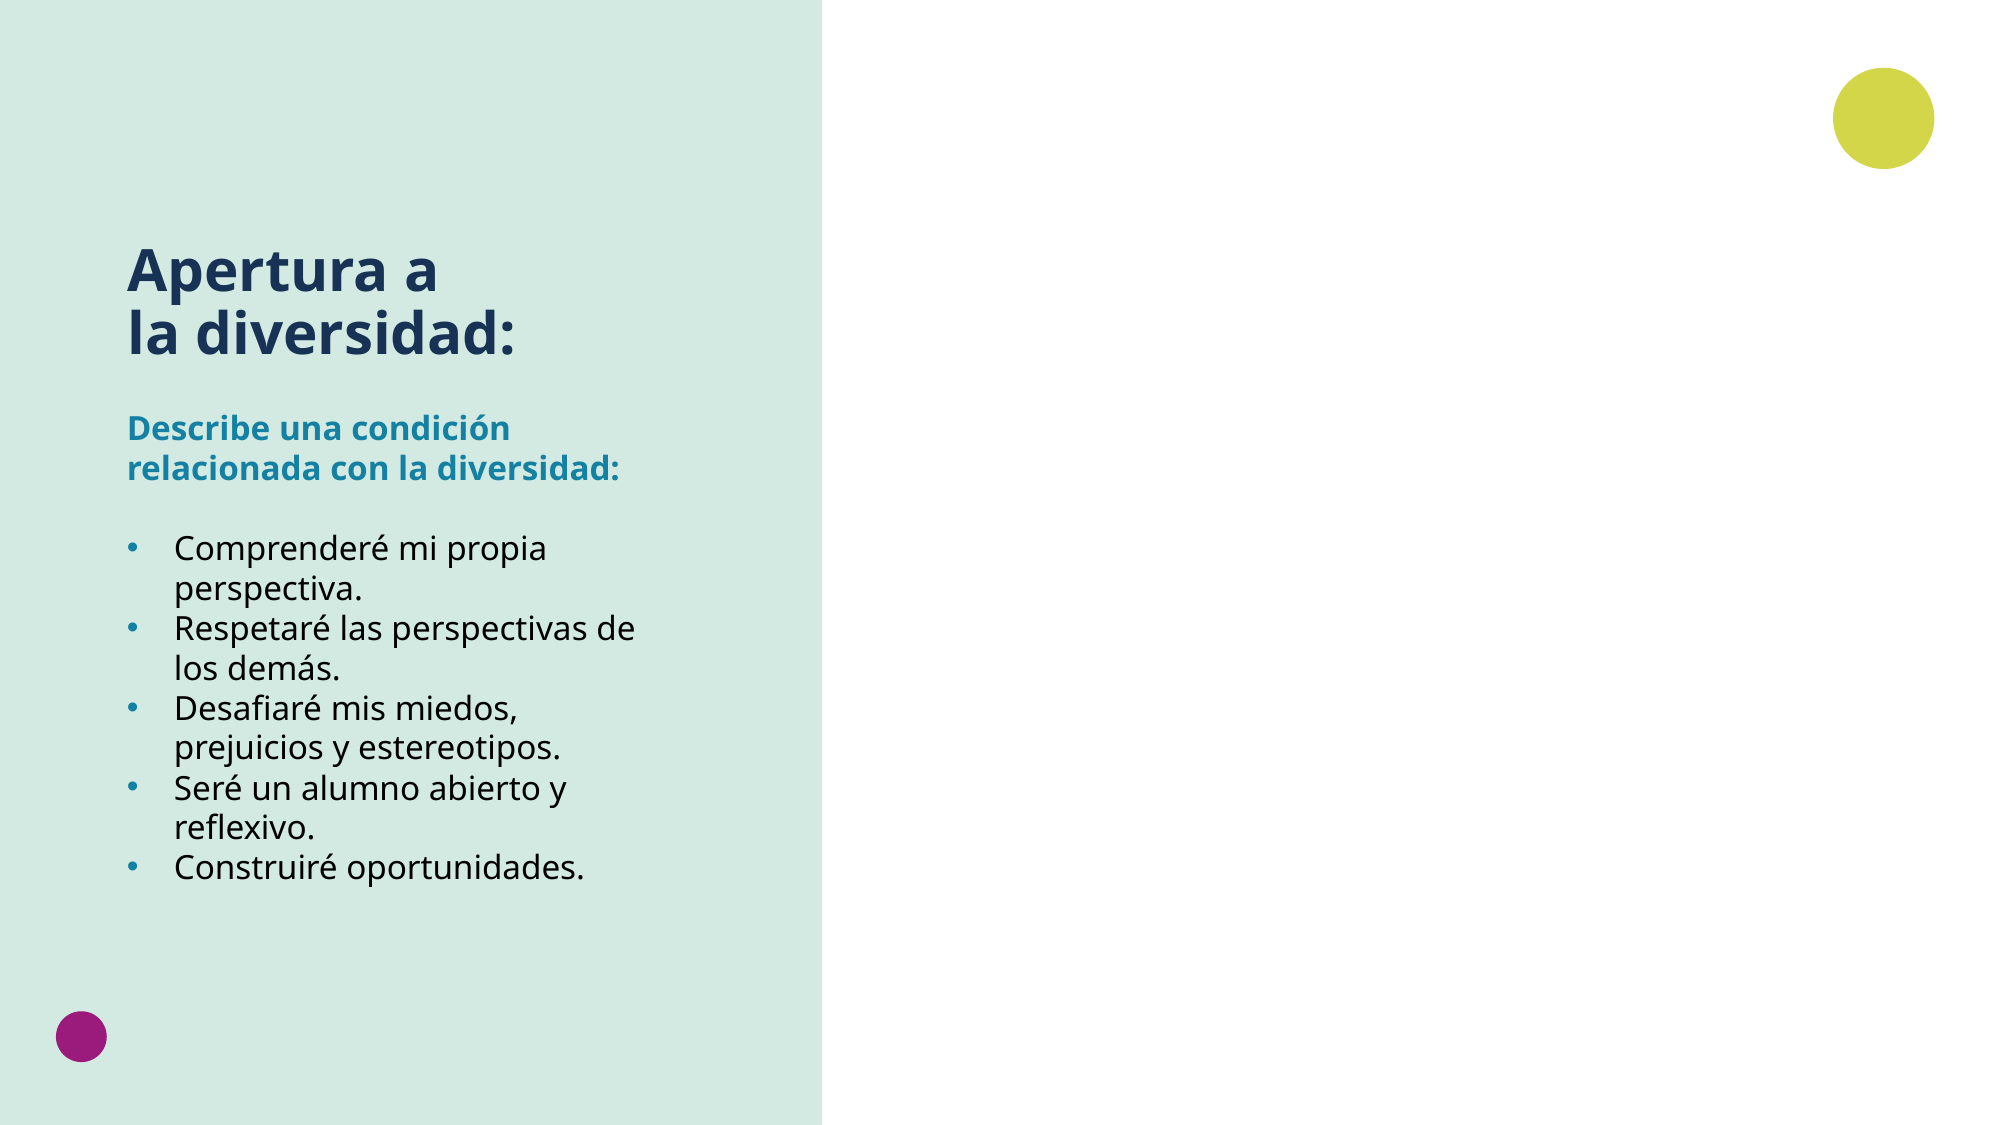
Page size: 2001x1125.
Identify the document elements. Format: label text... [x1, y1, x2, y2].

text_box Describe una condición relacionada con la diversidad: Comprenderé mi propia perspectiva. Respetaré las perspectivas de los demás. Desafiaré mis miedos, prejuicios y estereotipos. Seré un alumno abierto y reflexivo. Construiré oportunidades. [112, 399, 677, 894]
title Apertura a la diversidad: [112, 200, 677, 375]
